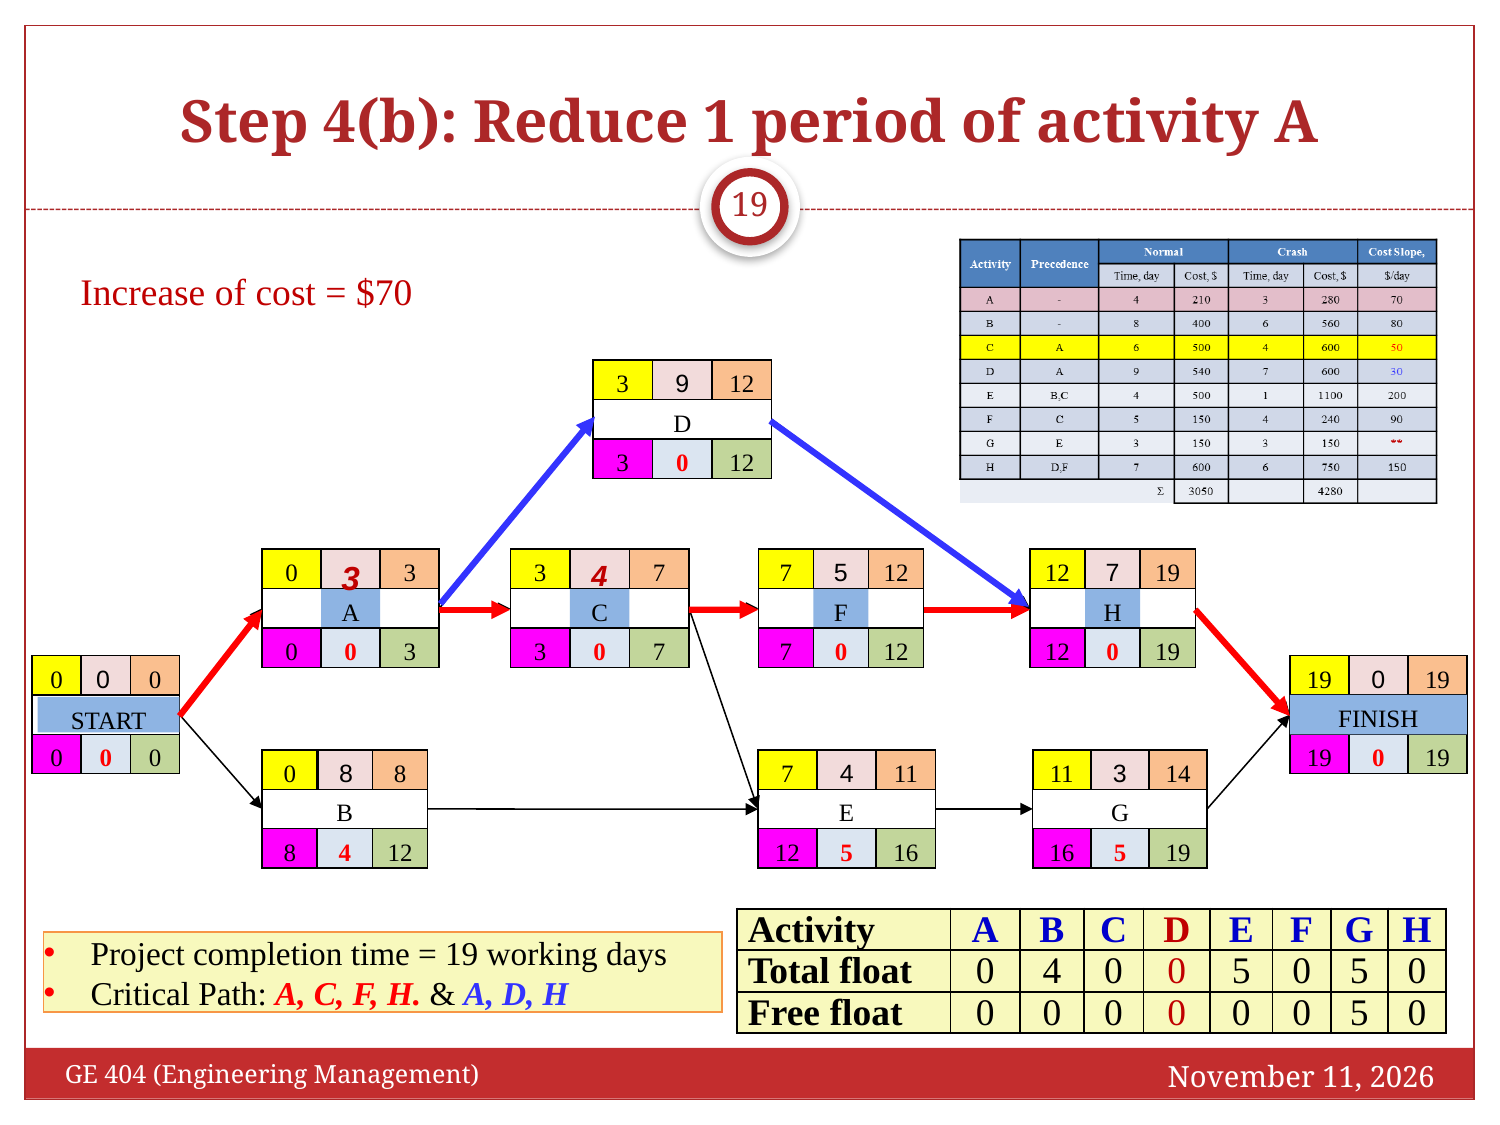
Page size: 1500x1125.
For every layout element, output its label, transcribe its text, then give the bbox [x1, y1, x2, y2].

table_header B [1021, 910, 1083, 949]
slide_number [950, 1050, 1450, 1111]
table_header Activity [738, 910, 950, 949]
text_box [31, 360, 1468, 869]
table_cell Free float [738, 993, 950, 1032]
table_cell 0 [951, 951, 1019, 991]
table_cell 0 [1389, 951, 1445, 991]
table_cell 0 [1021, 993, 1083, 1032]
table_cell 5 [1211, 951, 1272, 991]
table_cell 0 [1389, 993, 1445, 1032]
table_cell 0 [1085, 951, 1143, 991]
table_header A [951, 910, 1019, 949]
table_cell 4 [1021, 951, 1083, 991]
table_header E [1211, 910, 1272, 949]
table_cell 0 [1144, 951, 1209, 991]
table_cell 0 [1085, 993, 1143, 1032]
text_box Increase of cost = $70 [65, 260, 428, 320]
table_header G [1332, 910, 1387, 949]
picture [959, 238, 1438, 505]
table_cell 0 [1273, 993, 1330, 1032]
title Step 4(b): Reduce 1 period of activity A [49, 37, 1450, 162]
table_cell Total float [738, 951, 950, 991]
table_header D [1144, 910, 1209, 949]
table_header F [1273, 910, 1330, 949]
table_cell 0 [1211, 993, 1272, 1032]
slide_number 19 [712, 169, 788, 243]
table_header H [1389, 910, 1445, 949]
table_cell 0 [951, 993, 1019, 1032]
text_box Project completion time = 19 working days Critical Path: A, C, F, H. & A, D, H [43, 931, 722, 1012]
table_header C [1085, 910, 1143, 949]
table_cell 5 [1332, 993, 1387, 1032]
table_cell 5 [1332, 951, 1387, 991]
footer GE 404 (Engineering Management) [50, 1051, 638, 1112]
table_cell 0 [1273, 951, 1330, 991]
table_cell 0 [1144, 993, 1209, 1032]
